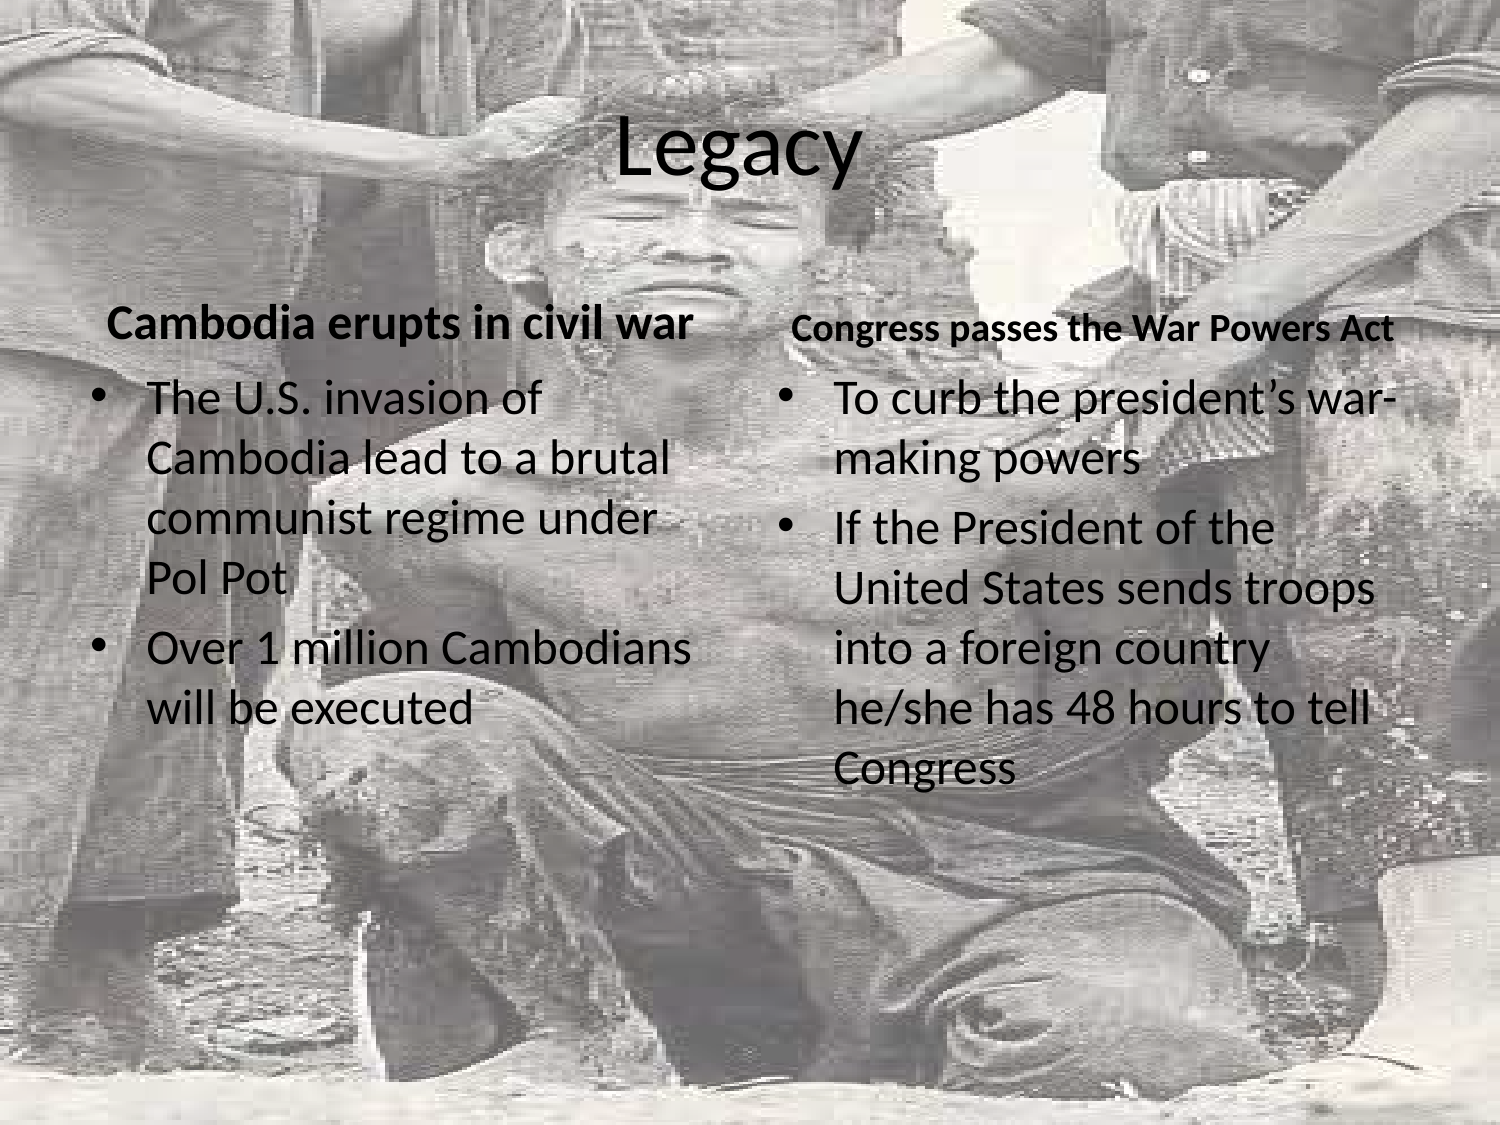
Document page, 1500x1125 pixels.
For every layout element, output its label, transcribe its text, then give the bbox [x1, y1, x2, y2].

title Legacy [75, 45, 1425, 233]
list Congress passes the War Powers Act [761, 251, 1425, 356]
list Cambodia erupts in civil war [75, 251, 738, 356]
list To curb the president’s war-making powers If the President of the United States sends troops into a foreign country he/she has 48 hours to tell Congress [761, 356, 1425, 1005]
list The U.S. invasion of Cambodia lead to a brutal communist regime under Pol Pot Over 1 million Cambodians will be executed [75, 356, 738, 1005]
